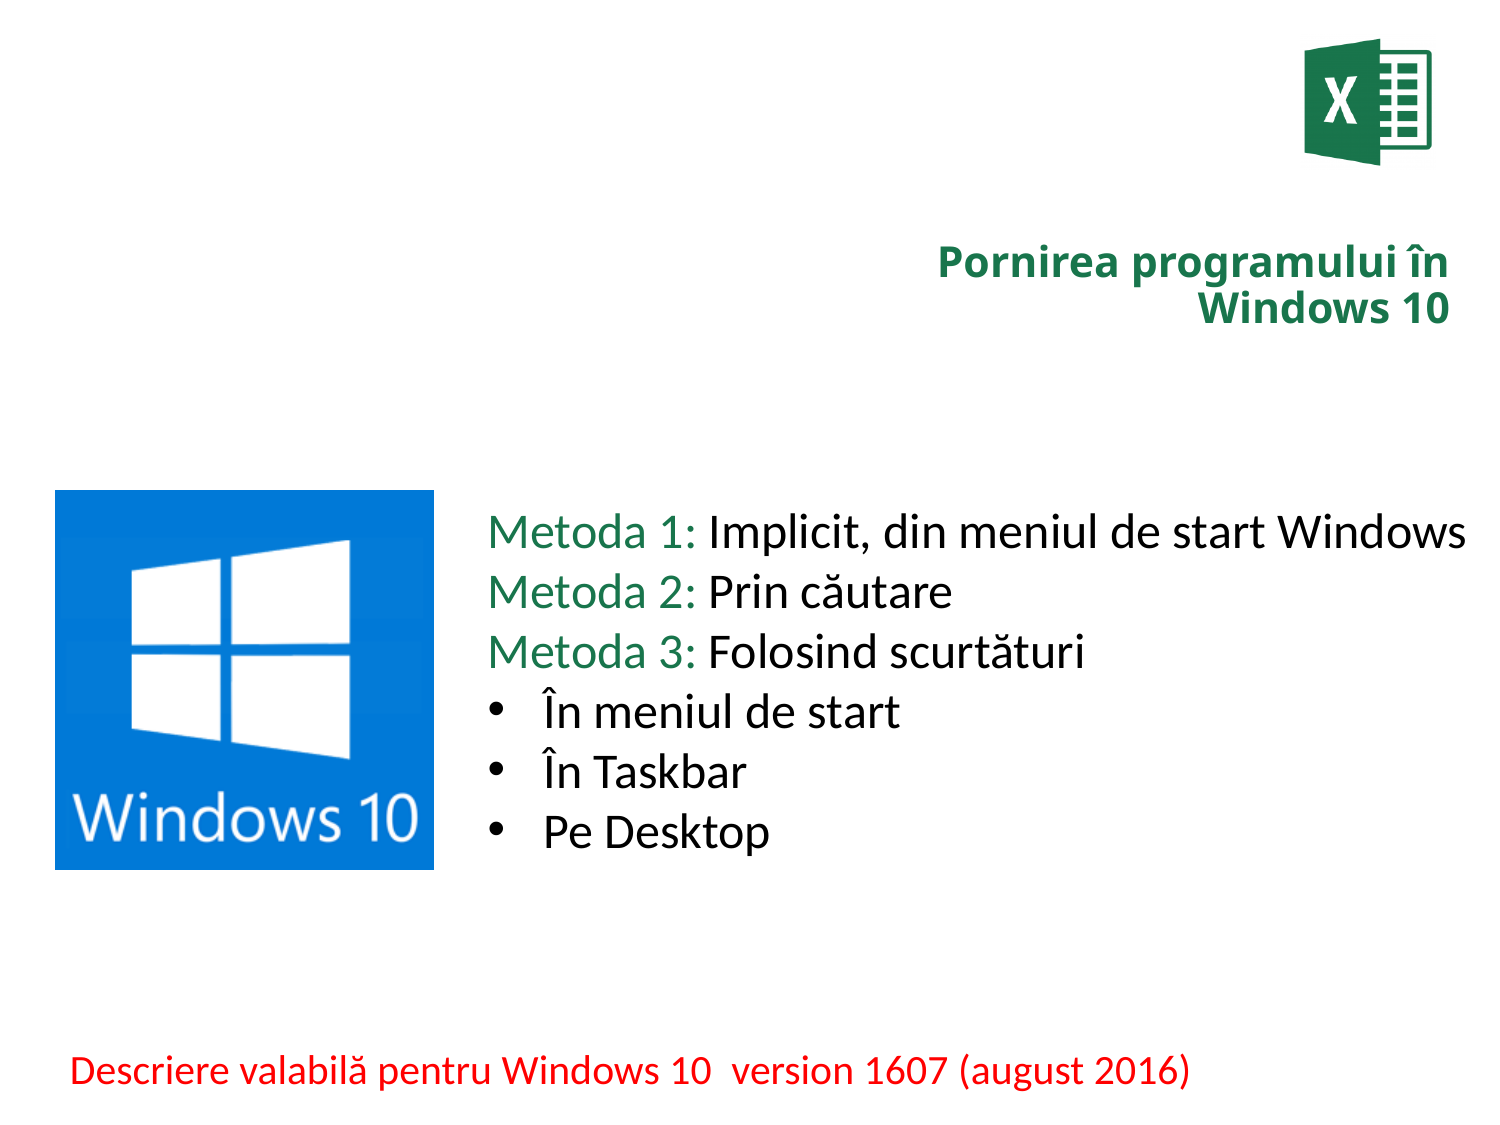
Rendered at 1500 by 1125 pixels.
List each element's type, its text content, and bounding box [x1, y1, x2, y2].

picture [55, 490, 434, 870]
title Pornirea programului în Windows 10 [722, 232, 1466, 341]
text_box Metoda 1: Implicit, din meniul de start Windows Metoda 2: Prin căutare Metoda 3: Folosind scurtături În meniul de start În Taskbar Pe Desktop [472, 490, 1483, 866]
text_box Descriere valabilă pentru Windows 10 version 1607 (august 2016) [55, 1035, 1466, 1100]
picture [1300, 34, 1436, 170]
